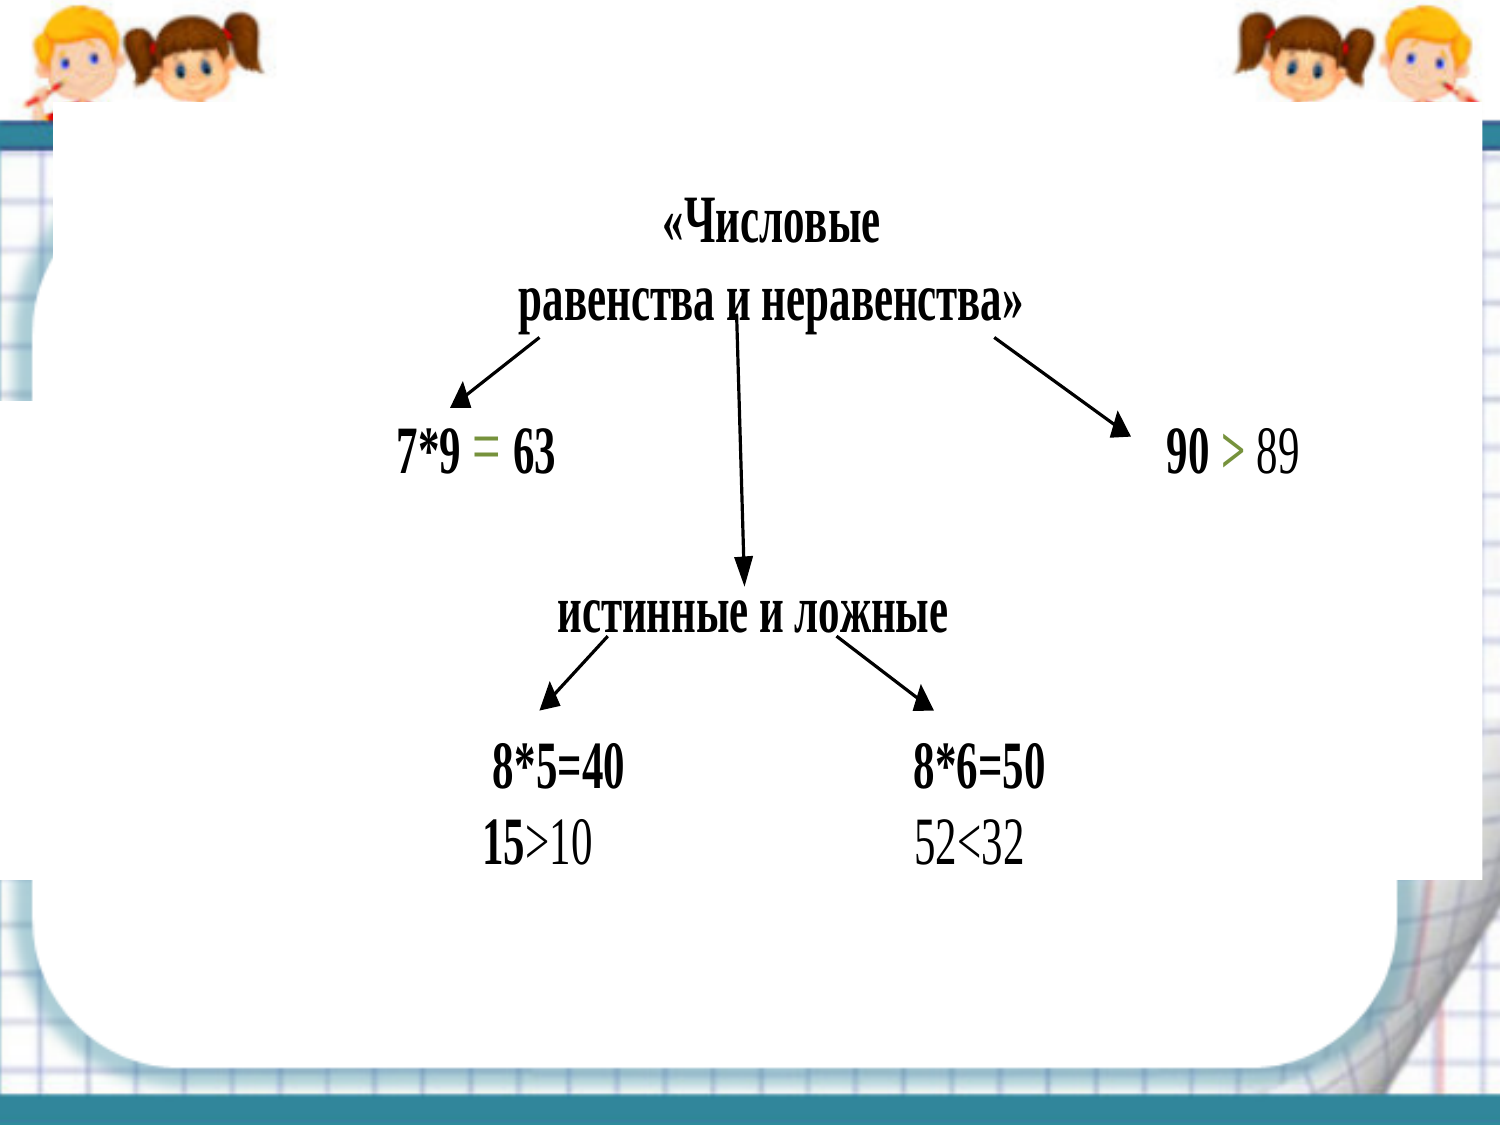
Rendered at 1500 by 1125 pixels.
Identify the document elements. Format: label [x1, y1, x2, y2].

list [0, 101, 1483, 882]
picture [0, 0, 1500, 1125]
